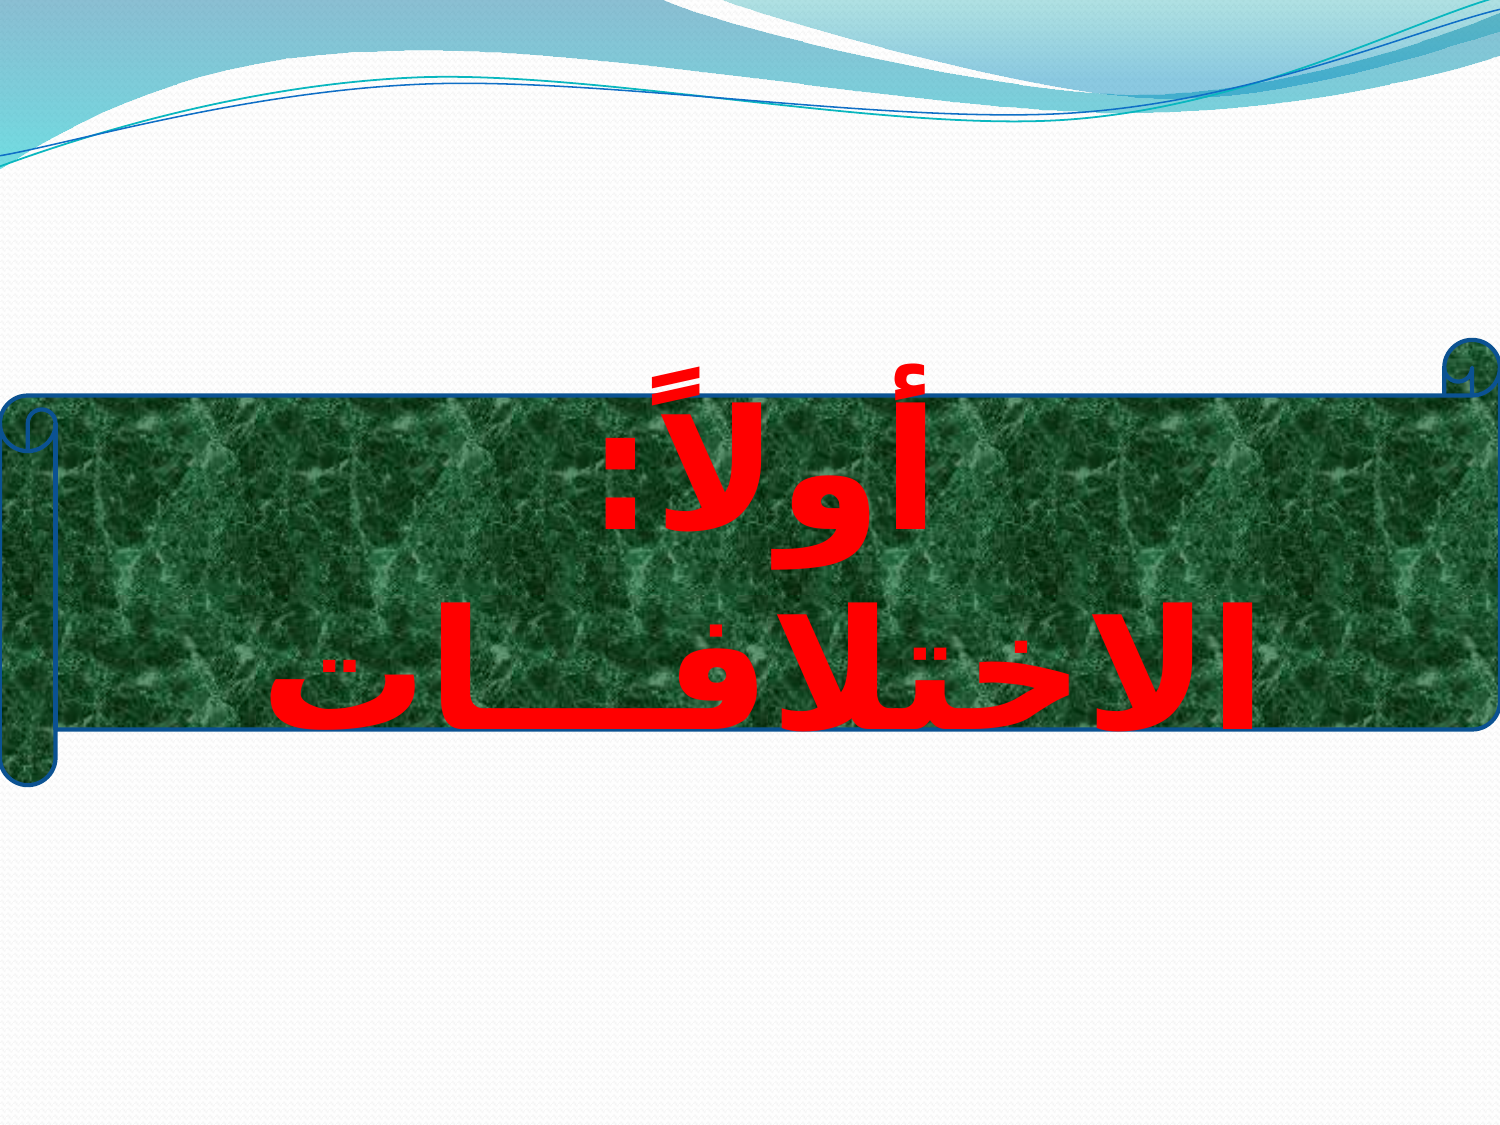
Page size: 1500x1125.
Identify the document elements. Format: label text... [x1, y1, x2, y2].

text_box أولاً: الاختلافـــات [0, 337, 1500, 788]
